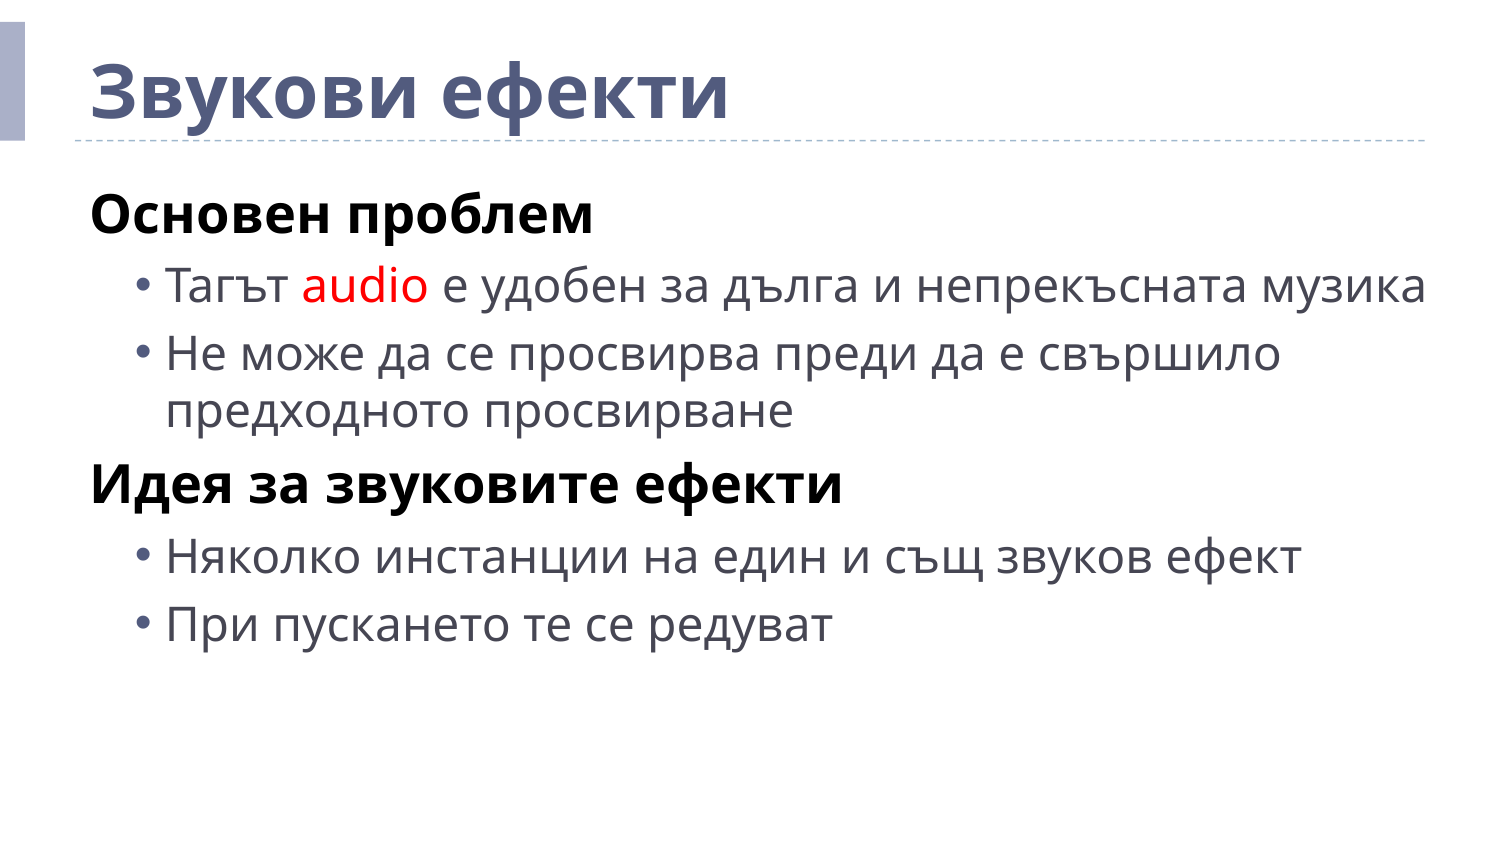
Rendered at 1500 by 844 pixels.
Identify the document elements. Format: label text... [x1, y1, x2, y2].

list Основен проблем Тагът audio е удобен за дълга и непрекъсната музика Не може да се просвирва преди да е свършило предходното просвирване Идея за звуковите ефекти Няколко инстанции на един и същ звуков ефект При пускането те се редуват [75, 171, 1475, 835]
title Звукови ефекти [75, 18, 1475, 141]
